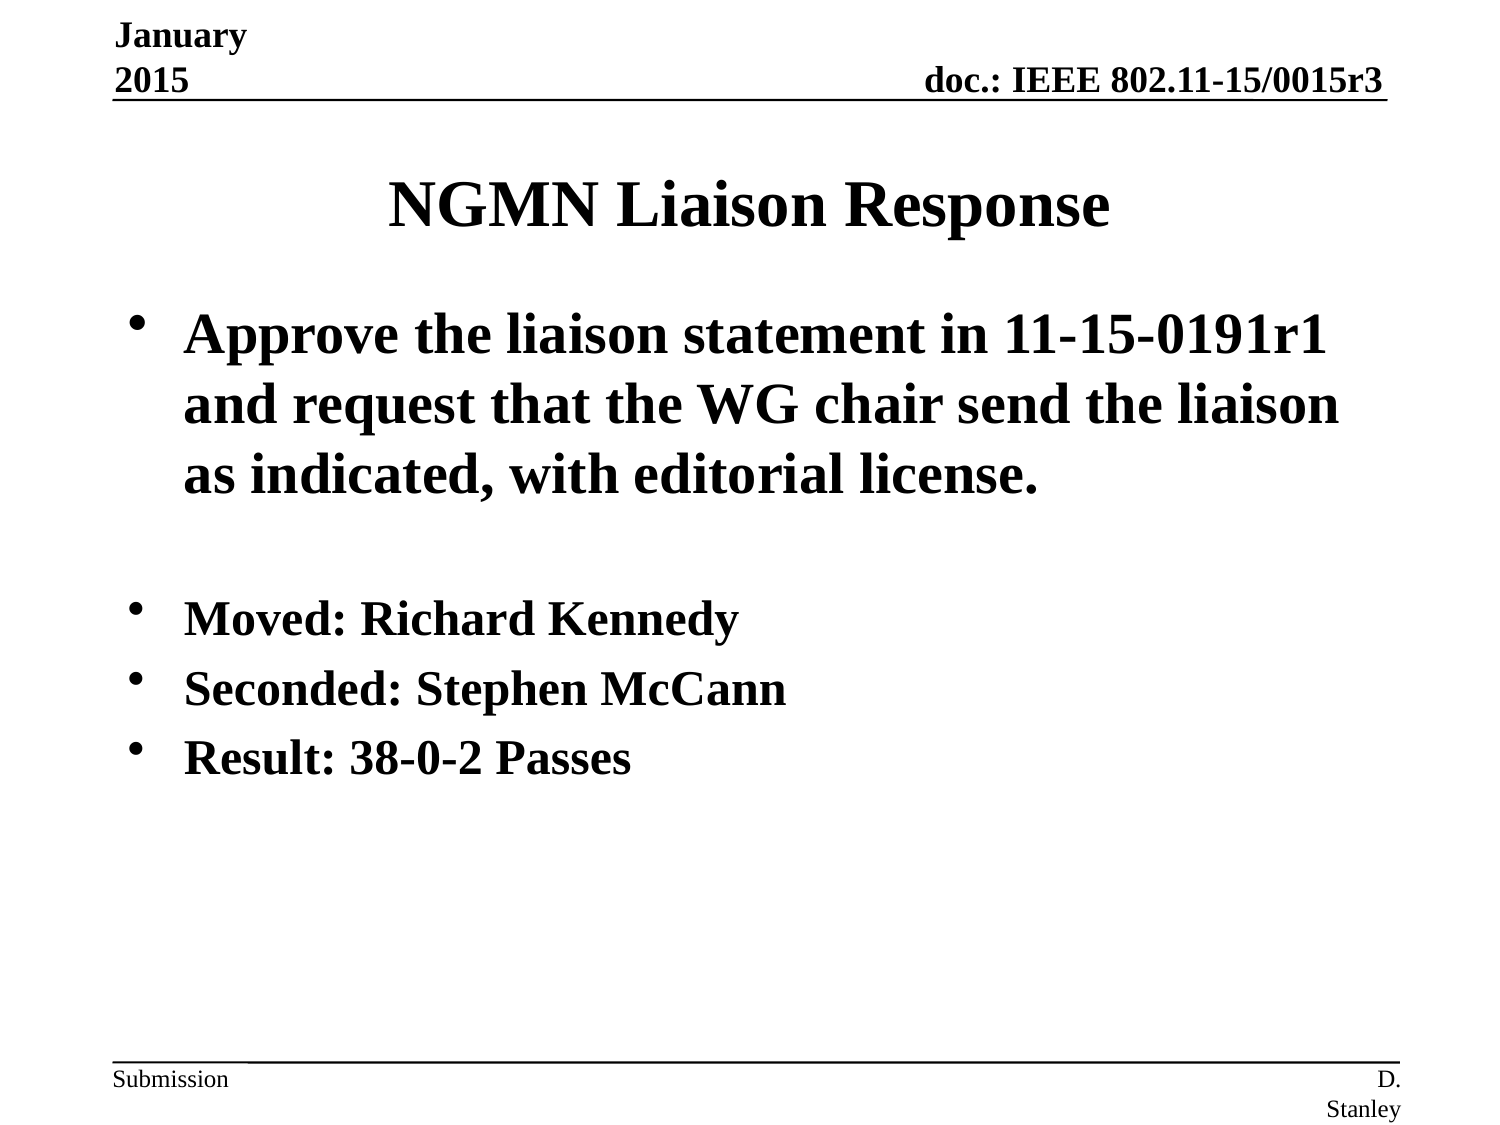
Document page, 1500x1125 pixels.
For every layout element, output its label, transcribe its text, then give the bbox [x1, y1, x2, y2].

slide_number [114, 54, 259, 101]
title NGMN Liaison Response [112, 112, 1388, 287]
list Approve the liaison statement in 11-15-0191r1 and request that the WG chair send the liaison as indicated, with editorial license. Moved: Richard Kennedy Seconded: Stephen McCann Result: 38-0-2 Passes [112, 287, 1388, 1000]
footer D. Stanley Aruba Networks [1324, 1061, 1402, 1093]
